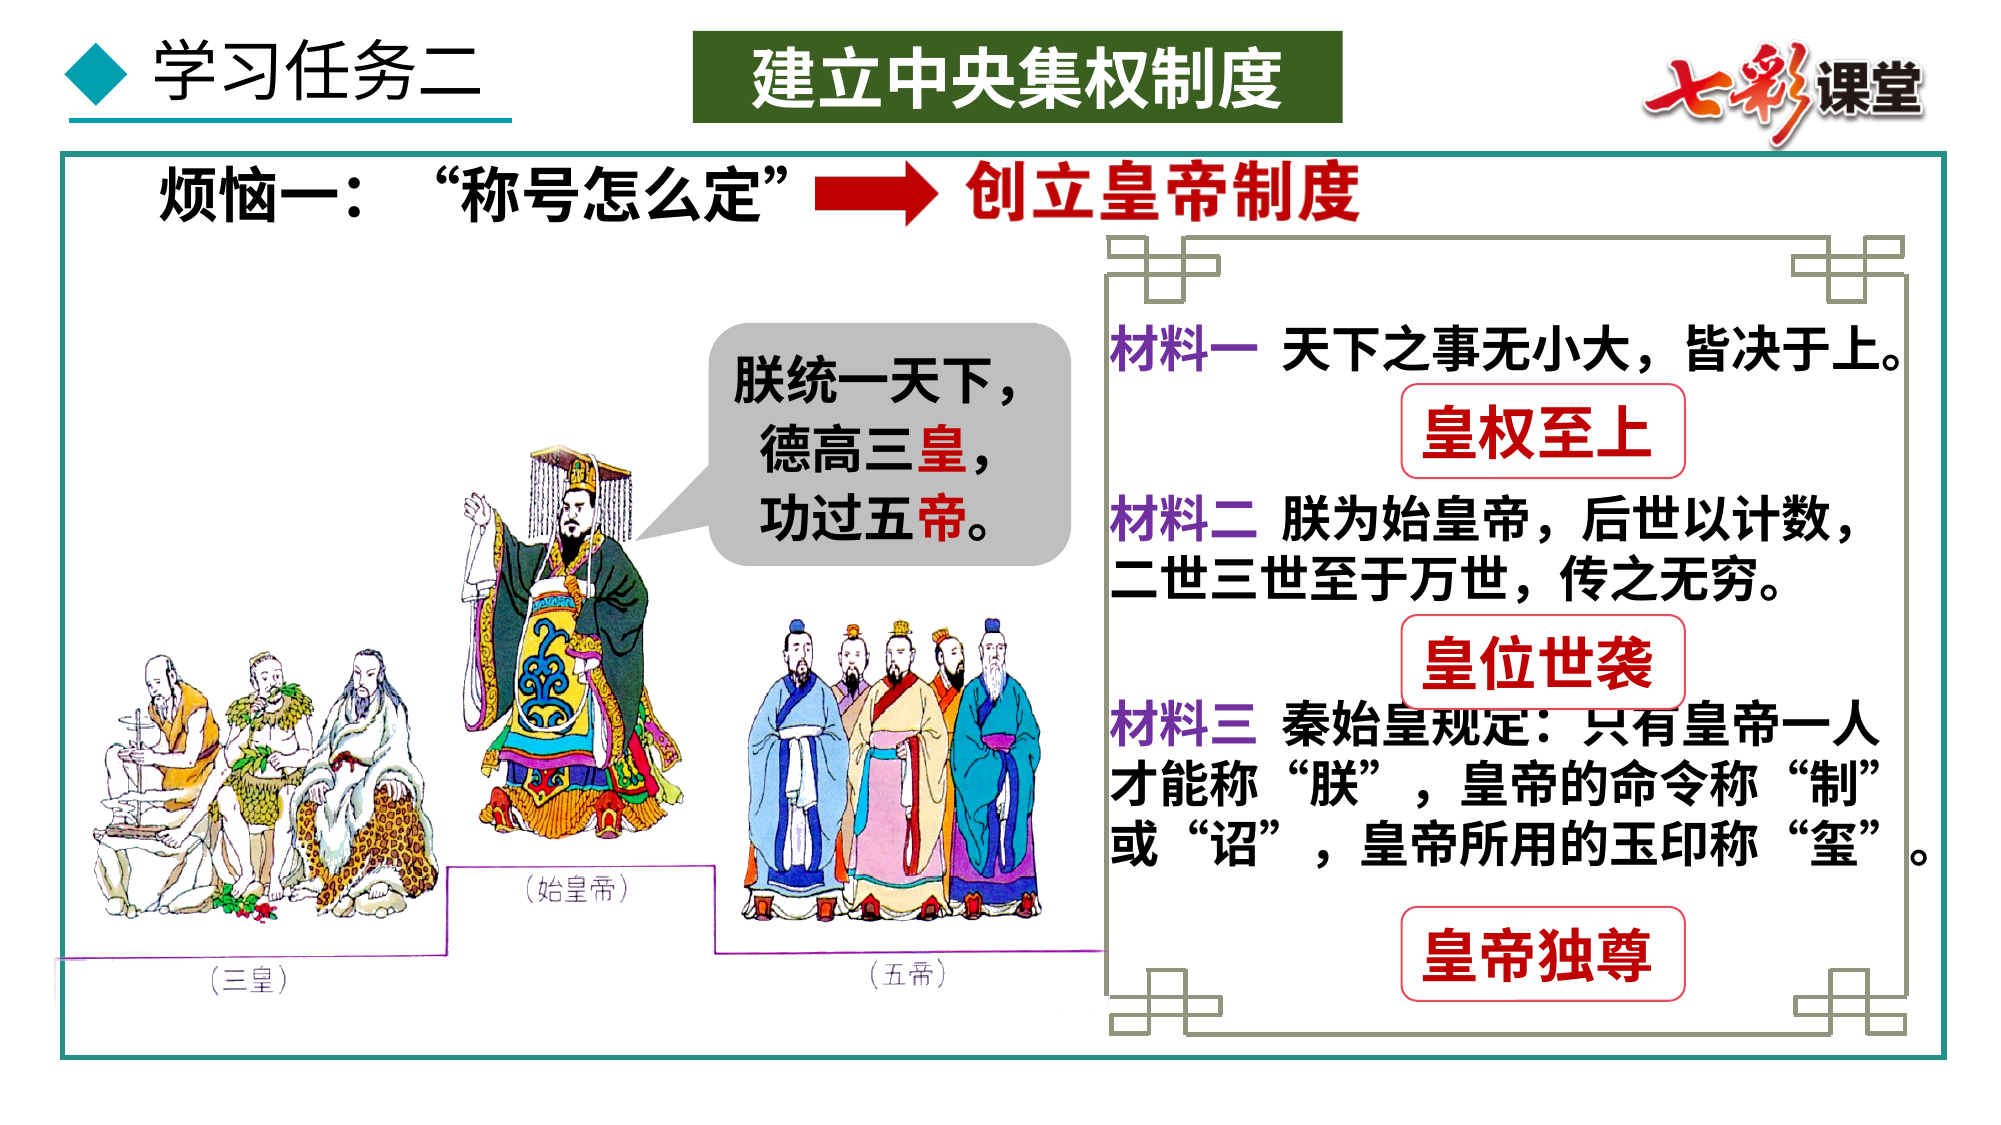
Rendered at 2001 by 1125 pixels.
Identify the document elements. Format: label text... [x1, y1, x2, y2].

text_box 朕统一天下， 德高三皇， 功过五帝。 [708, 322, 1072, 435]
text_box 建立中央集权制度 [692, 30, 1344, 124]
picture [814, 139, 1412, 248]
picture [1638, 35, 1932, 151]
text_box 烦恼一：“称号怎么定” [143, 149, 814, 237]
picture [44, 435, 1117, 1019]
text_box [1093, 235, 1946, 1036]
